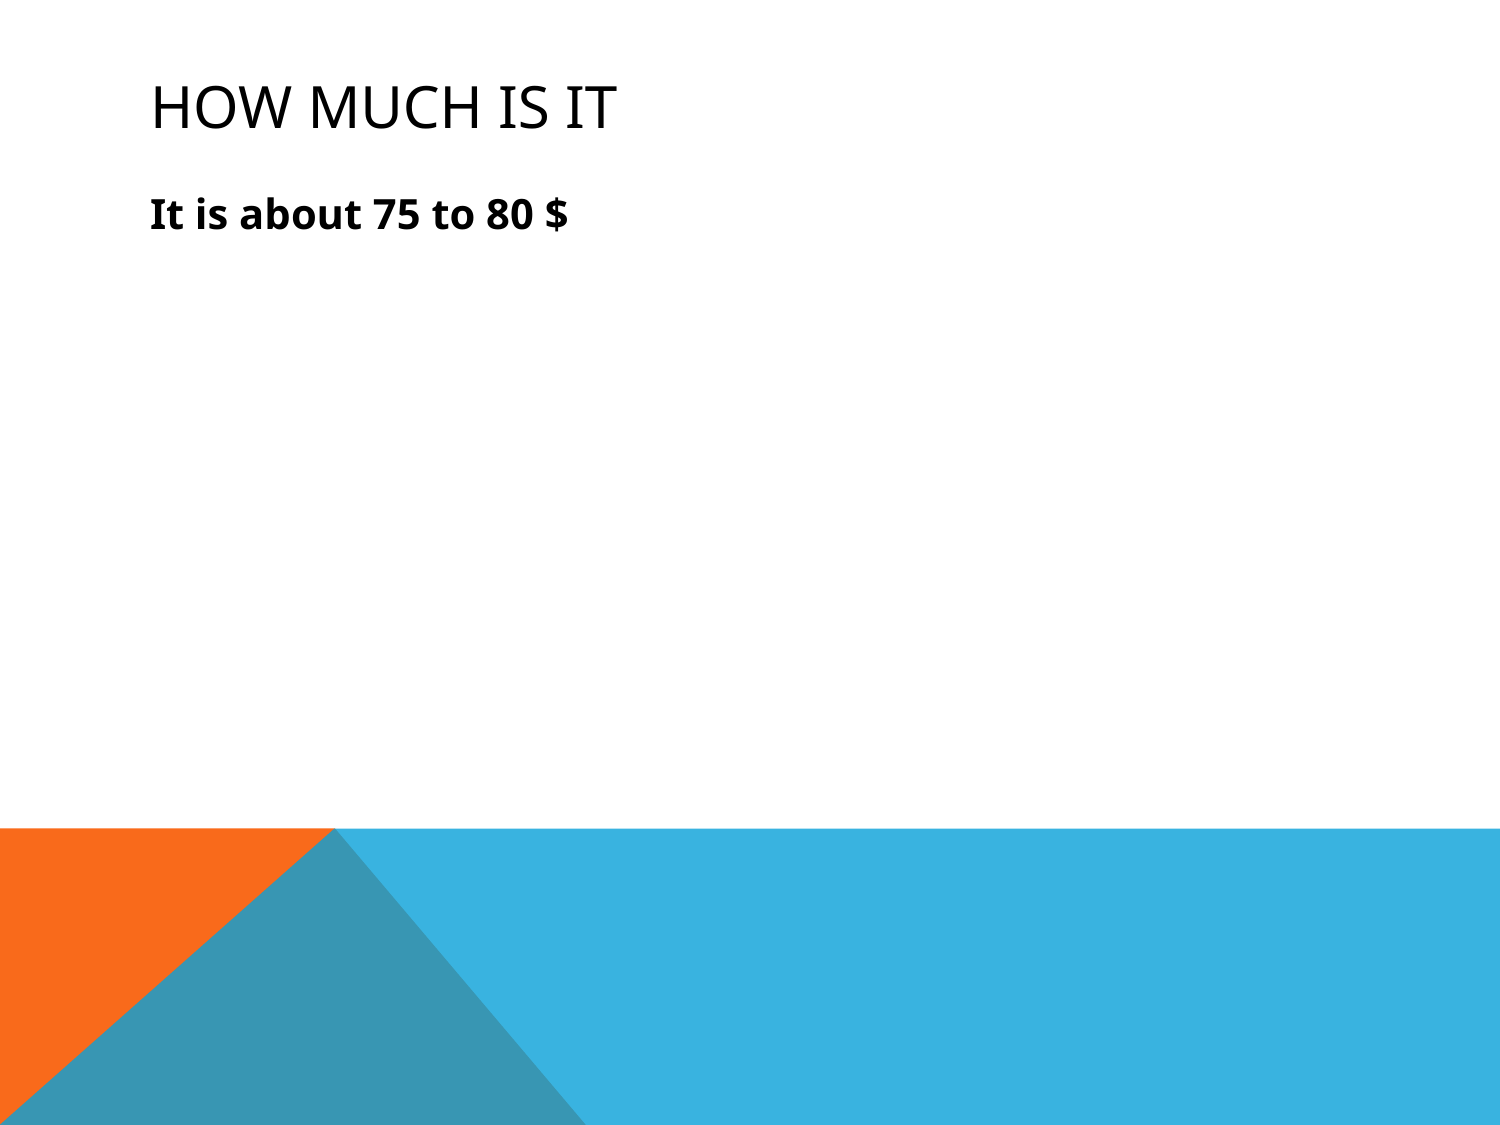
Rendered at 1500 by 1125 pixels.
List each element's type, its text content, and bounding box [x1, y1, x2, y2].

list It is about 75 to 80 $ [135, 180, 1369, 768]
title How much is it [135, 60, 1369, 150]
